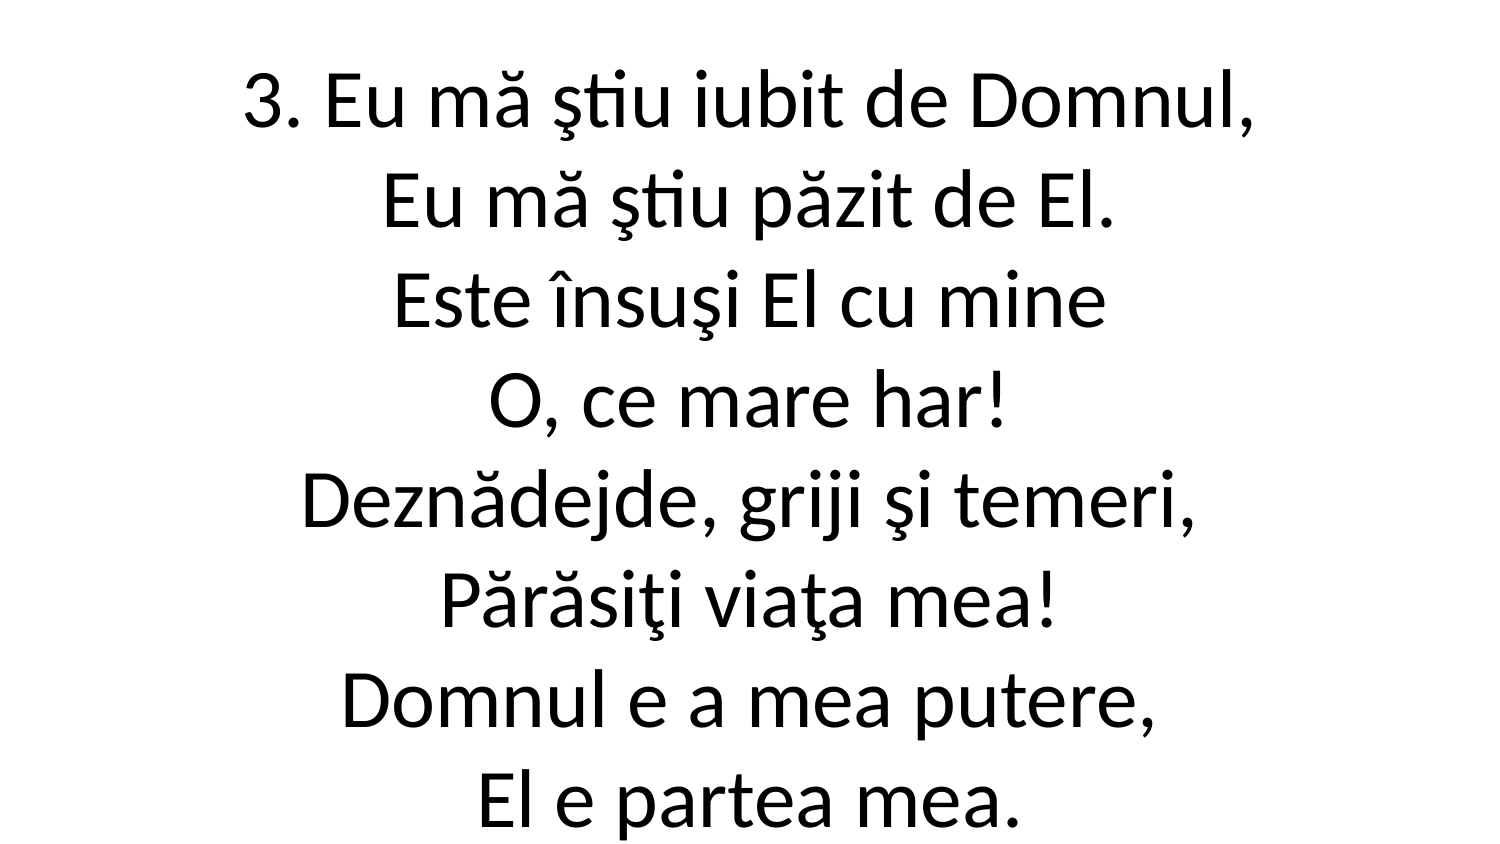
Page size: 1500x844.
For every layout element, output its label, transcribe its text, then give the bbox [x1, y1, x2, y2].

text_box 3. Eu mă ştiu iubit de Domnul, Eu mă ştiu păzit de El. Este însuşi El cu mine O, ce mare har! Deznădejde, griji şi temeri, Părăsiţi viaţa mea! Domnul e a mea putere, El e partea mea. [226, 0, 1274, 844]
